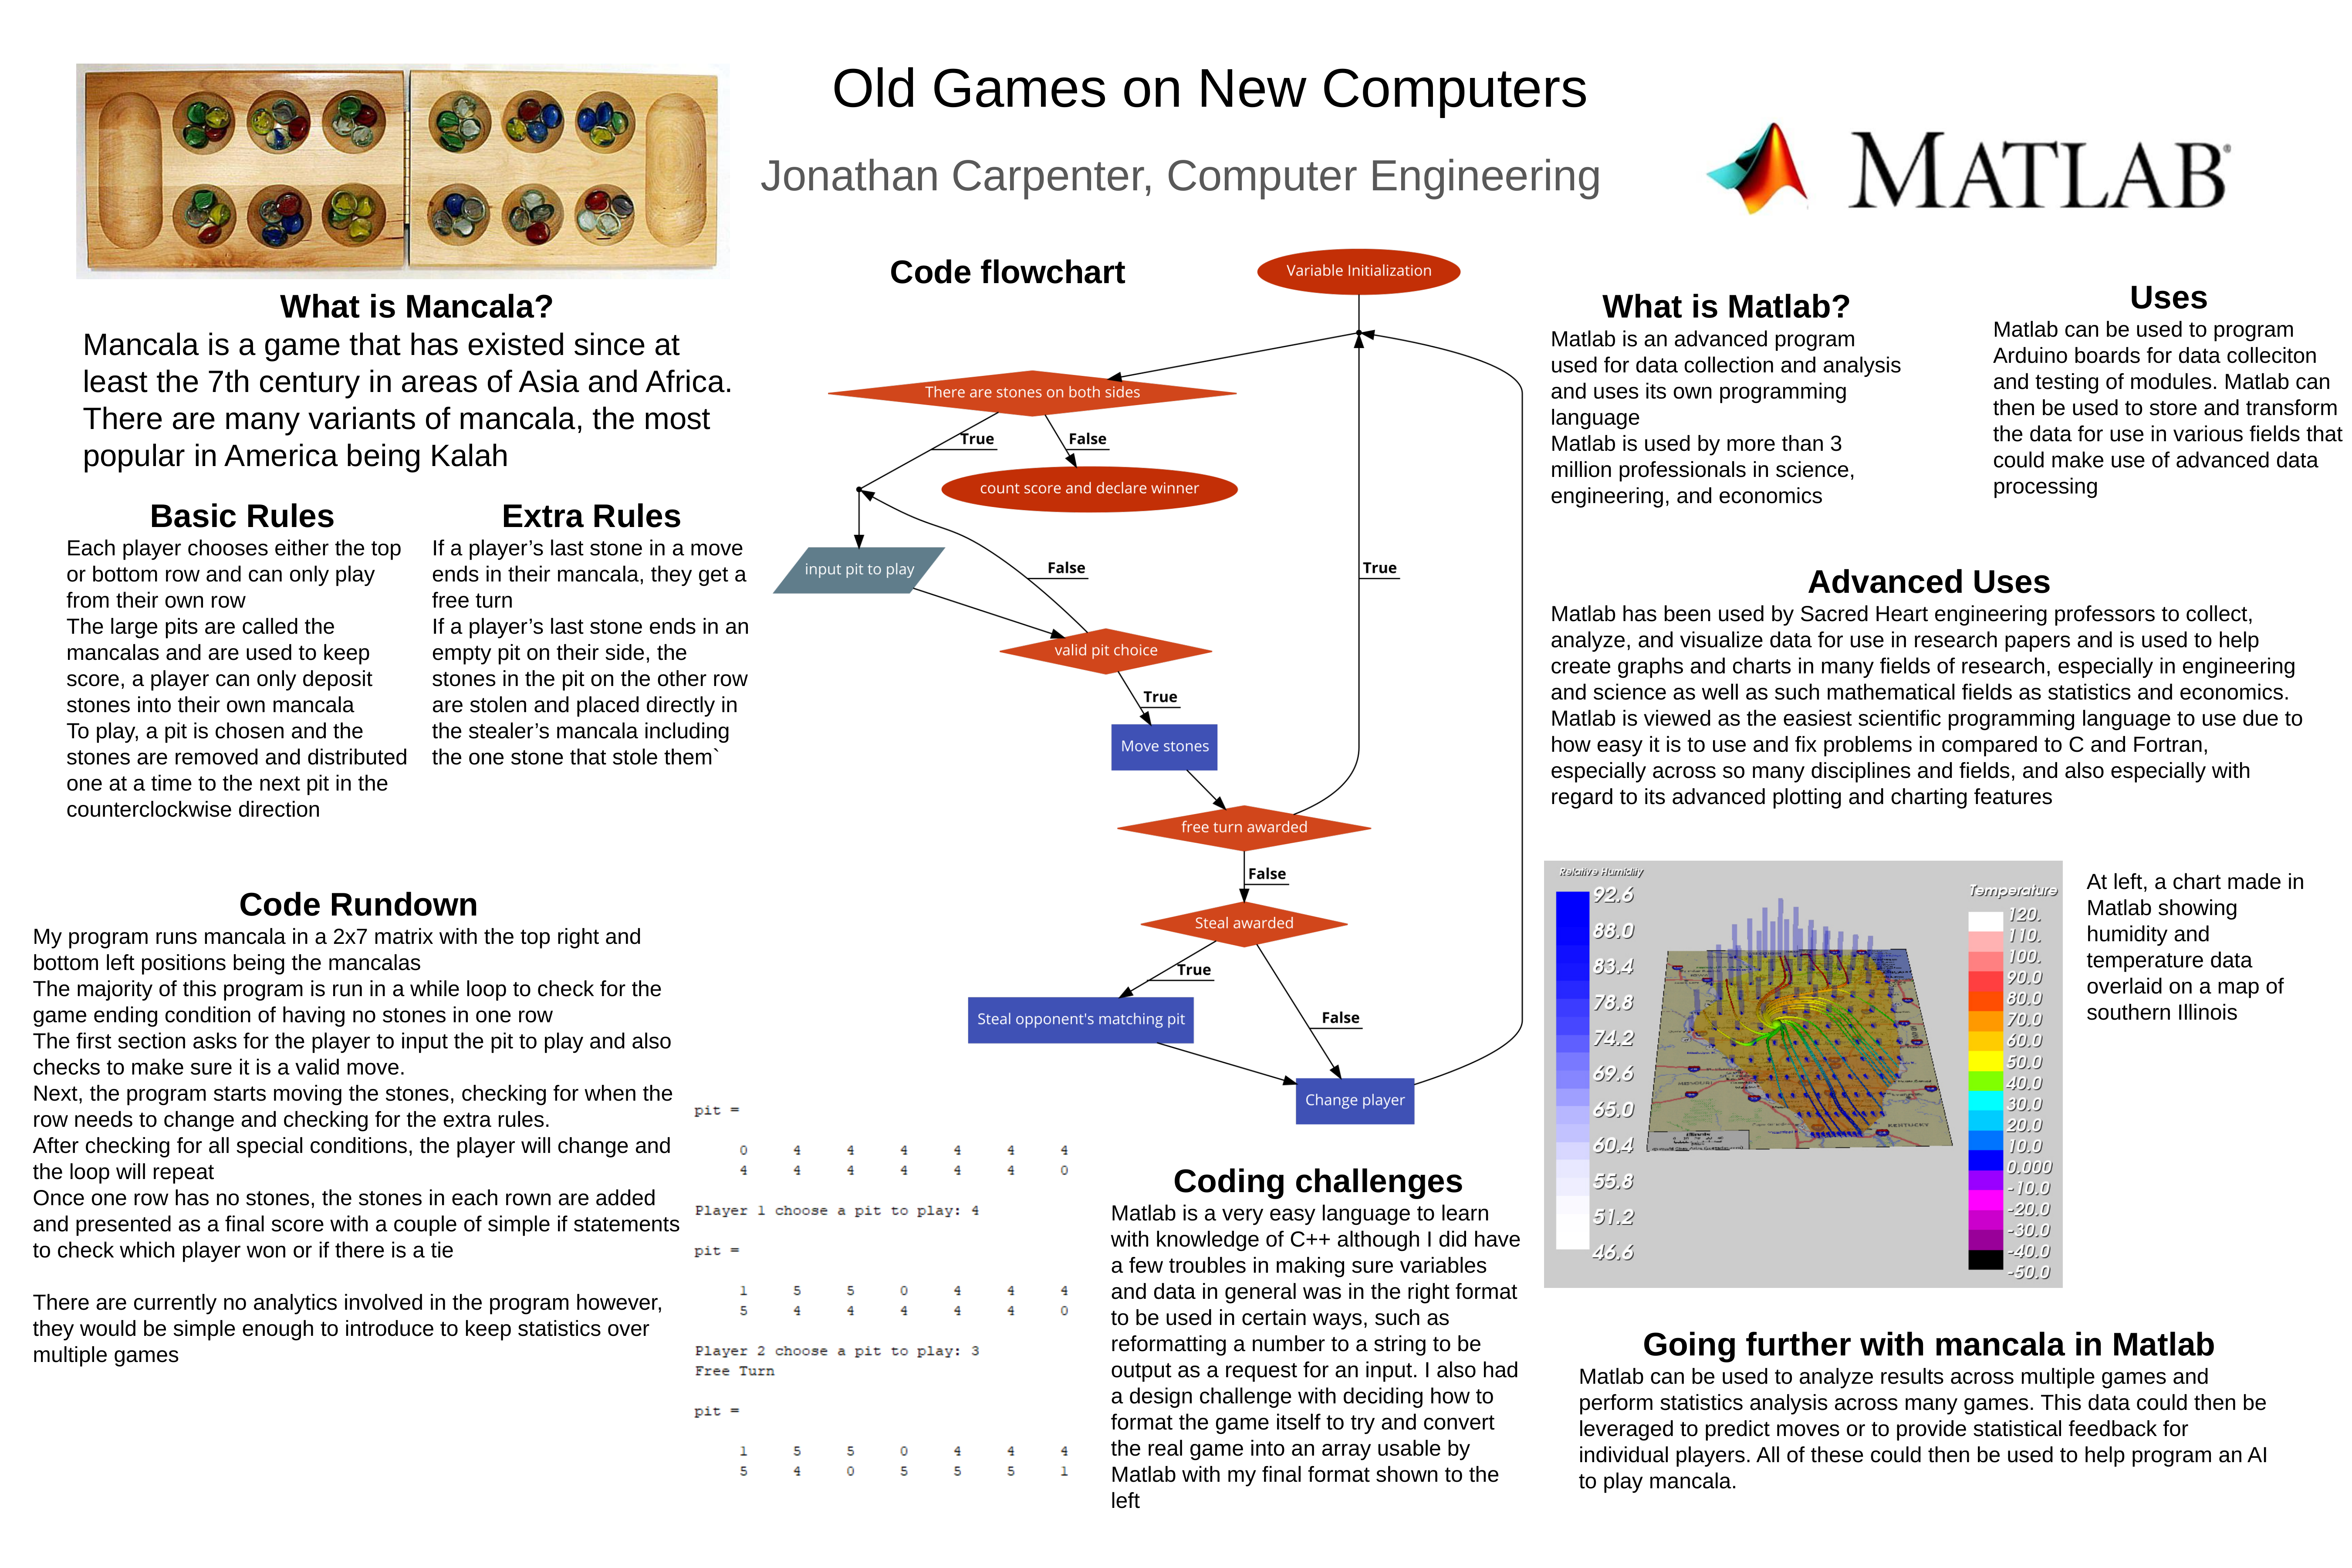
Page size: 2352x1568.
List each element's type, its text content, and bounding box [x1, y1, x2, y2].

text_box Basic Rules Each player chooses either the top or bottom row and can only play from their own row The large pits are called the mancalas and are used to keep score, a player can only deposit stones into their own mancala To play, a pit is chosen and the stones are removed and distributed one at a time to the next pit in the counterclockwise direction [60, 488, 426, 829]
text_box Going further with mancala in Matlab Matlab can be used to analyze results across multiple games and perform statistics analysis across many games. This data could then be leveraged to predict moves or to provide statistical feedback for individual players. All of these could then be used to help program an AI to play mancala. [1572, 1316, 2287, 1514]
subtitle Jonathan Carpenter, Computer Engineering [731, 122, 1633, 279]
text_box Advanced Uses Matlab has been used by Sacred Heart engineering professors to collect, analyze, and visualize data for use in research papers and is used to help create graphs and charts in many fields of research, especially in engineering and science as well as such mathematical fields as statistics and economics. Matlab is viewed as the easiest scientific programming language to use due to how easy it is to use and fix problems in compared to C and Fortran, especially across so many disciplines and fields, and also especially with regard to its advanced plotting and charting features [1544, 554, 2315, 794]
text_box Code Rundown My program runs mancala in a 2x7 matrix with the top right and bottom left positions being the mancalas The majority of this program is run in a while loop to check for the game ending condition of having no stones in one row The first section asks for the player to input the pit to play and also checks to make sure it is a valid move. Next, the program starts moving the stones, checking for when the row needs to change and checking for the extra rules. After checking for all special conditions, the player will change and the loop will repeat Once one row has no stones, the stones in each rown are added and presented as a final score with a couple of simple if statements to check which player won or if there is a tie There are currently no analytics involved in the program however, they would be simple enough to introduce to keep statistics over multiple games [26, 876, 692, 1544]
text_box Uses Matlab can be used to program Arduino boards for data colleciton and testing of modules. Matlab can then be used to store and transform the data for use in various fields that could make use of advanced data processing [1987, 269, 2352, 565]
text_box At left, a chart made in Matlab showing humidity and temperature data overlaid on a map of southern Illinois [2080, 861, 2315, 1288]
picture [691, 244, 1534, 1495]
text_box What is Matlab? Matlab is an advanced program used for data collection and analysis and uses its own programming language Matlab is used by more than 3 million professionals in science, engineering, and economics [1544, 279, 1910, 554]
text_box Coding challenges Matlab is a very easy language to learn with knowledge of C++ although I did have a few troubles in making sure variables and data in general was in the right format to be used in certain ways, such as reformatting a number to a string to be output as a request for an input. I also had a design challenge with deciding how to format the game itself to try and convert the real game into an array usable by Matlab with my final format shown to the left [1104, 1153, 1534, 1495]
picture [76, 64, 730, 279]
picture [1696, 115, 2241, 227]
text_box What is Mancala? Mancala is a game that has existed since at least the 7th century in areas of Asia and Africa. There are many variants of mancala, the most popular in America being Kalah [76, 279, 758, 465]
title Old Games on New Computers [724, 14, 1696, 142]
text_box Extra Rules If a player’s last stone in a move ends in their mancala, they get a free turn If a player’s last stone ends in an empty pit on their side, the stones in the pit on the other row are stolen and placed directly in the stealer’s mancala including the one stone that stole them` [426, 488, 758, 784]
picture [1544, 861, 2063, 1288]
